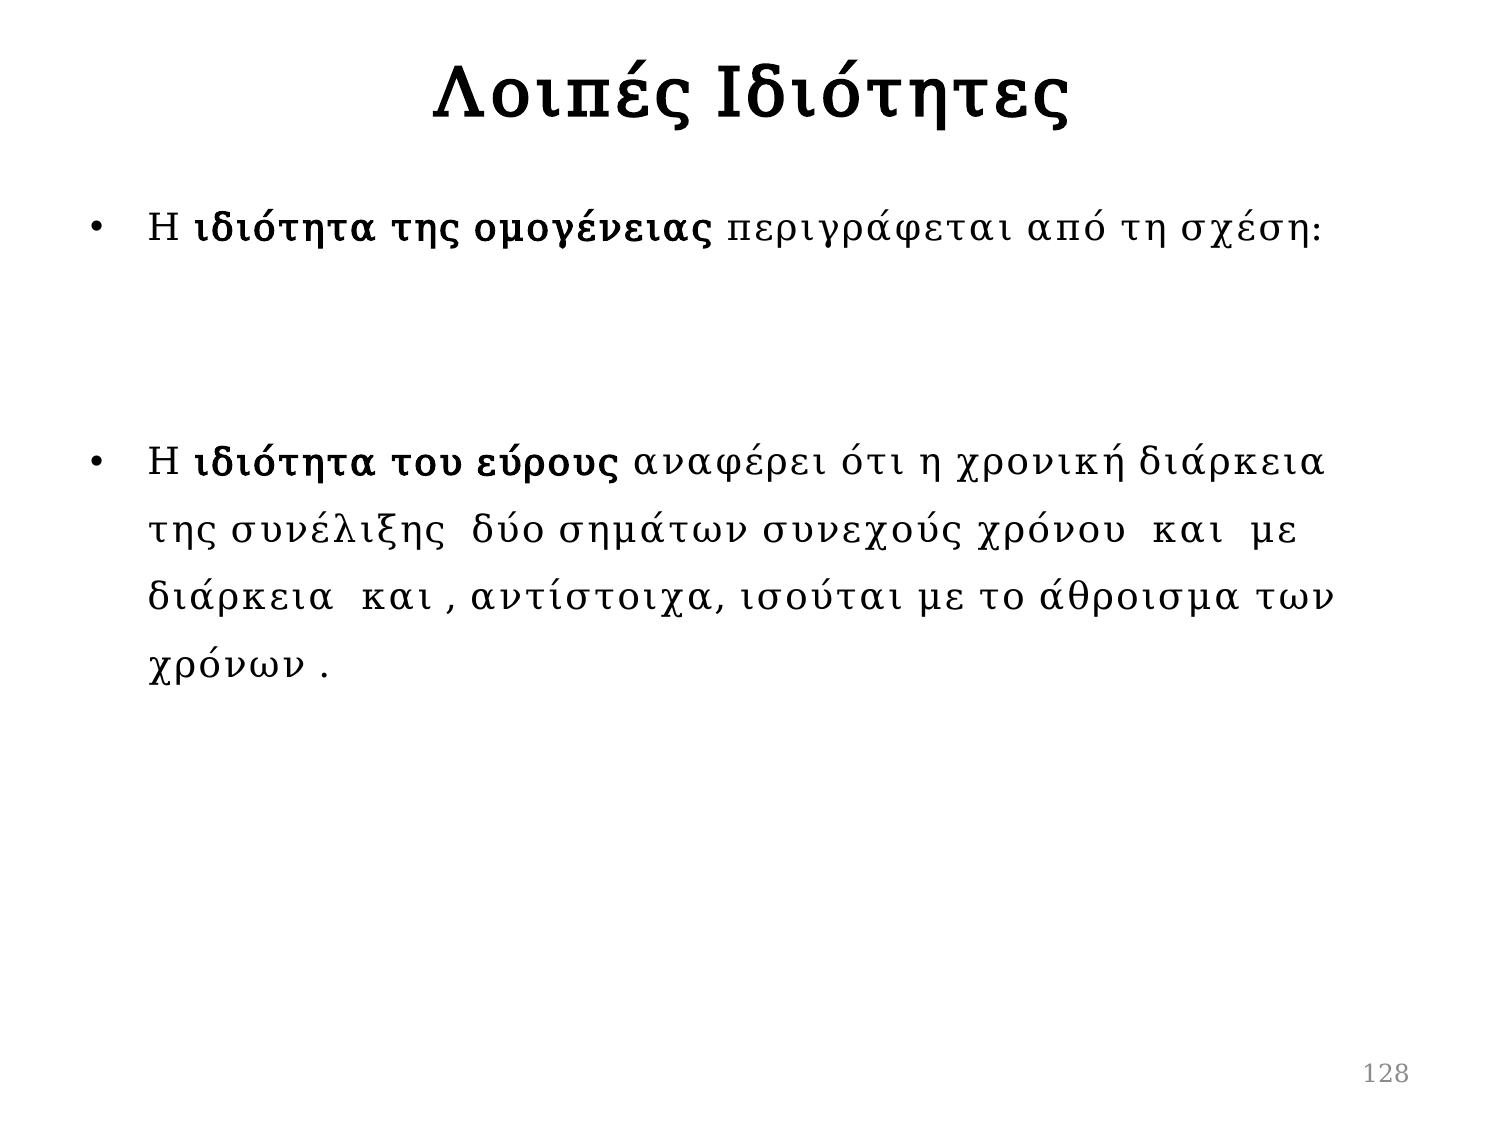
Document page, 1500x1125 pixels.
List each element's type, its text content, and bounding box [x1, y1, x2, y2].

title Λοιπές Ιδιότητες [75, 19, 1425, 159]
slide_number 128 [1222, 1042, 1425, 1103]
